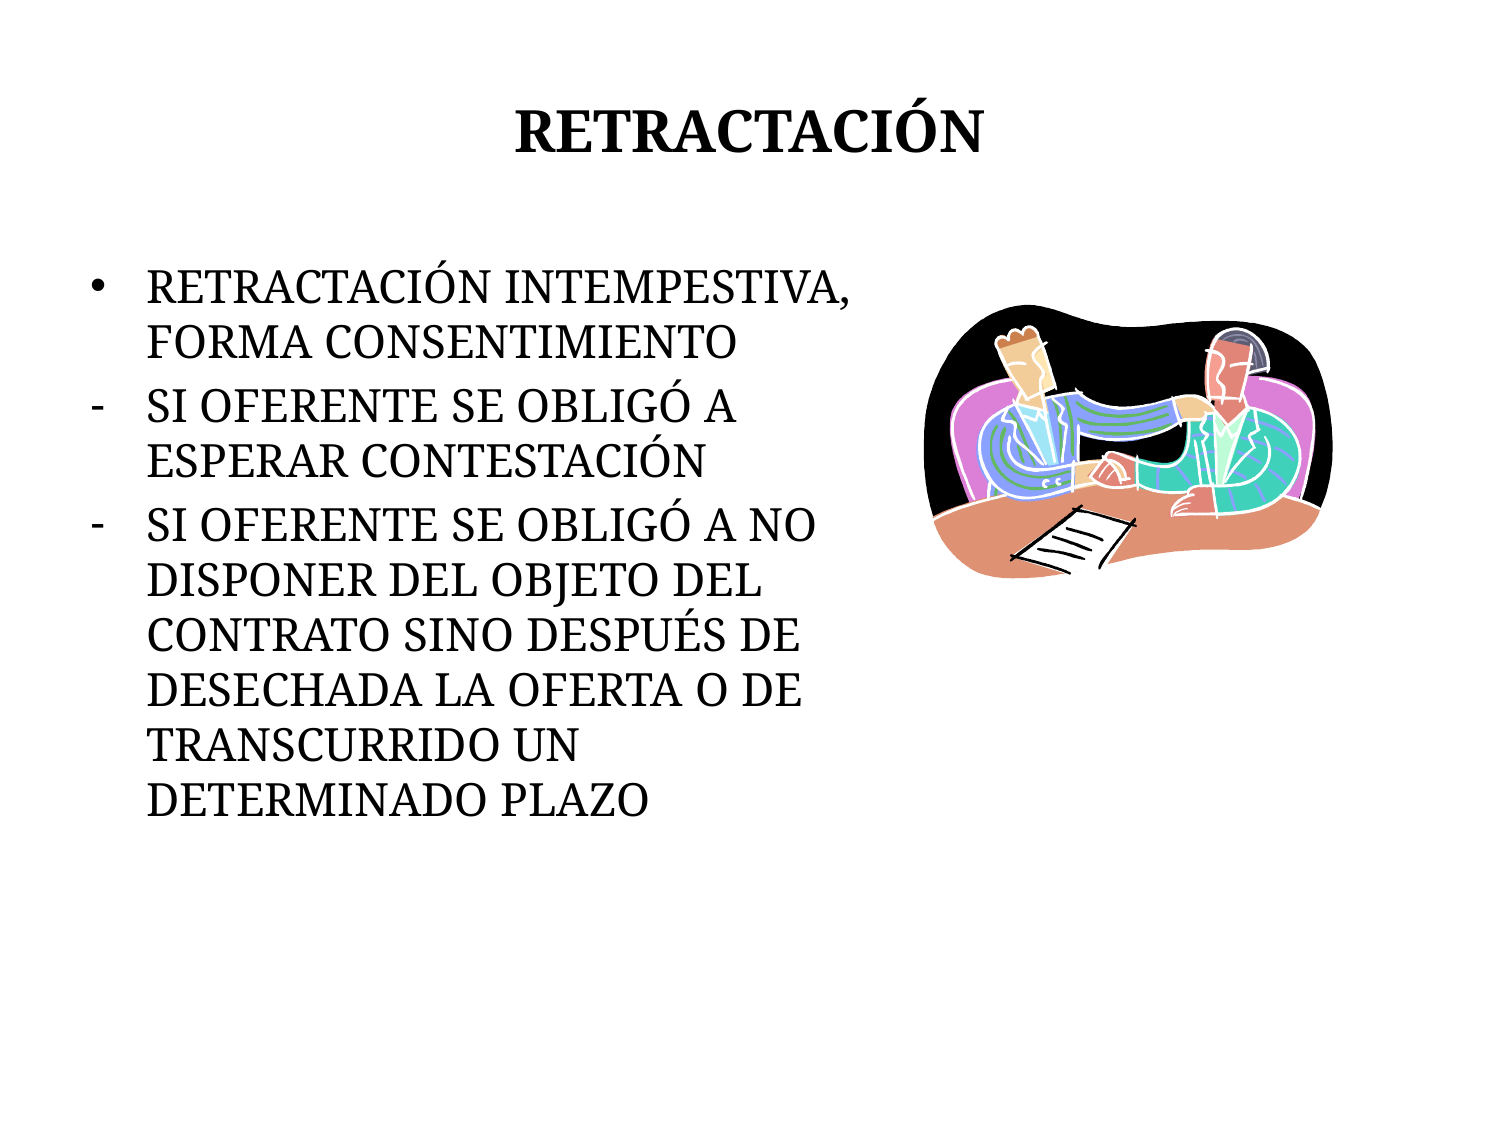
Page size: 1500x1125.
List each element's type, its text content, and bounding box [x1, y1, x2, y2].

picture [918, 299, 1338, 584]
list RETRACTACIÓN INTEMPESTIVA, FORMA CONSENTIMIENTO SI OFERENTE SE OBLIGÓ A ESPERAR CONTESTACIÓN SI OFERENTE SE OBLIGÓ A NO DISPONER DEL OBJETO DEL CONTRATO SINO DESPUÉS DE DESECHADA LA OFERTA O DE TRANSCURRIDO UN DETERMINADO PLAZO [75, 249, 875, 1025]
title RETRACTACIÓN [75, 45, 1425, 213]
